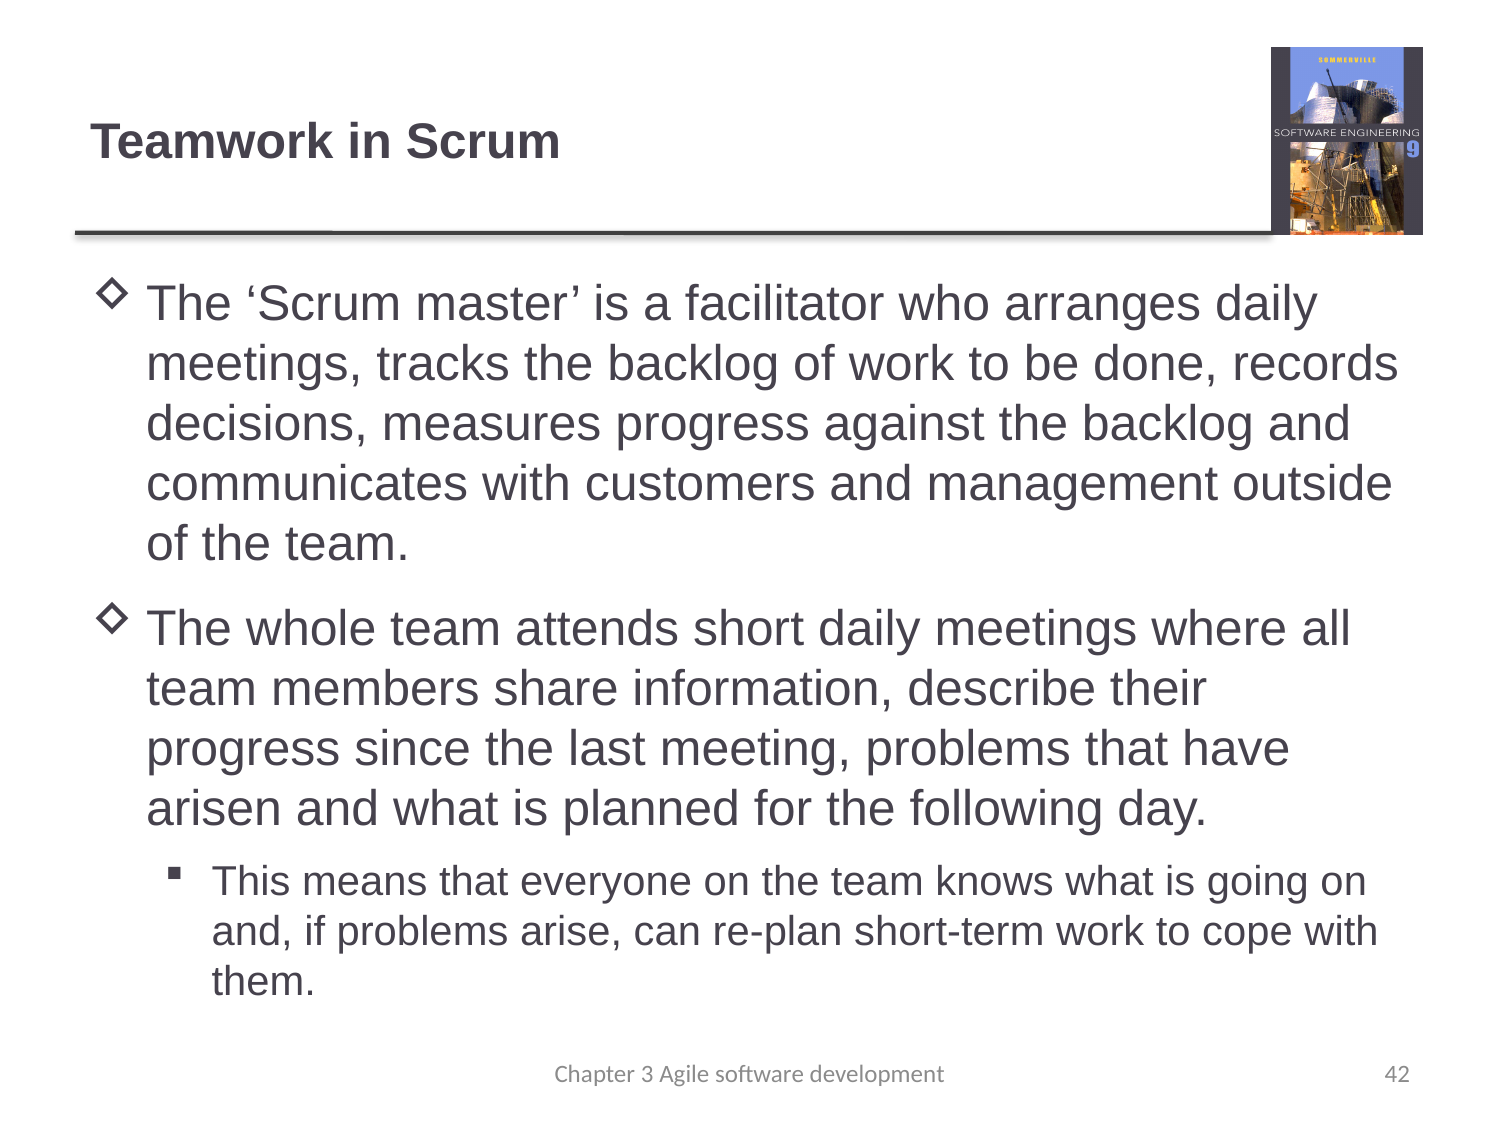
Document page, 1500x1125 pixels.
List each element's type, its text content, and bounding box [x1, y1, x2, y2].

picture [1272, 47, 1423, 235]
slide_number 42 [1074, 1042, 1425, 1103]
footer Chapter 3 Agile software development [512, 1042, 988, 1103]
list The ‘Scrum master’ is a facilitator who arranges daily meetings, tracks the backlog of work to be done, records decisions, measures progress against the backlog and communicates with customers and management outside of the team. The whole team attends short daily meetings where all team members share information, describe their progress since the last meeting, problems that have arisen and what is planned for the following day. This means that everyone on the team knows what is going on and, if problems arise, can re-plan short-term work to cope with them. [75, 262, 1425, 1005]
title Teamwork in Scrum [74, 44, 1272, 233]
